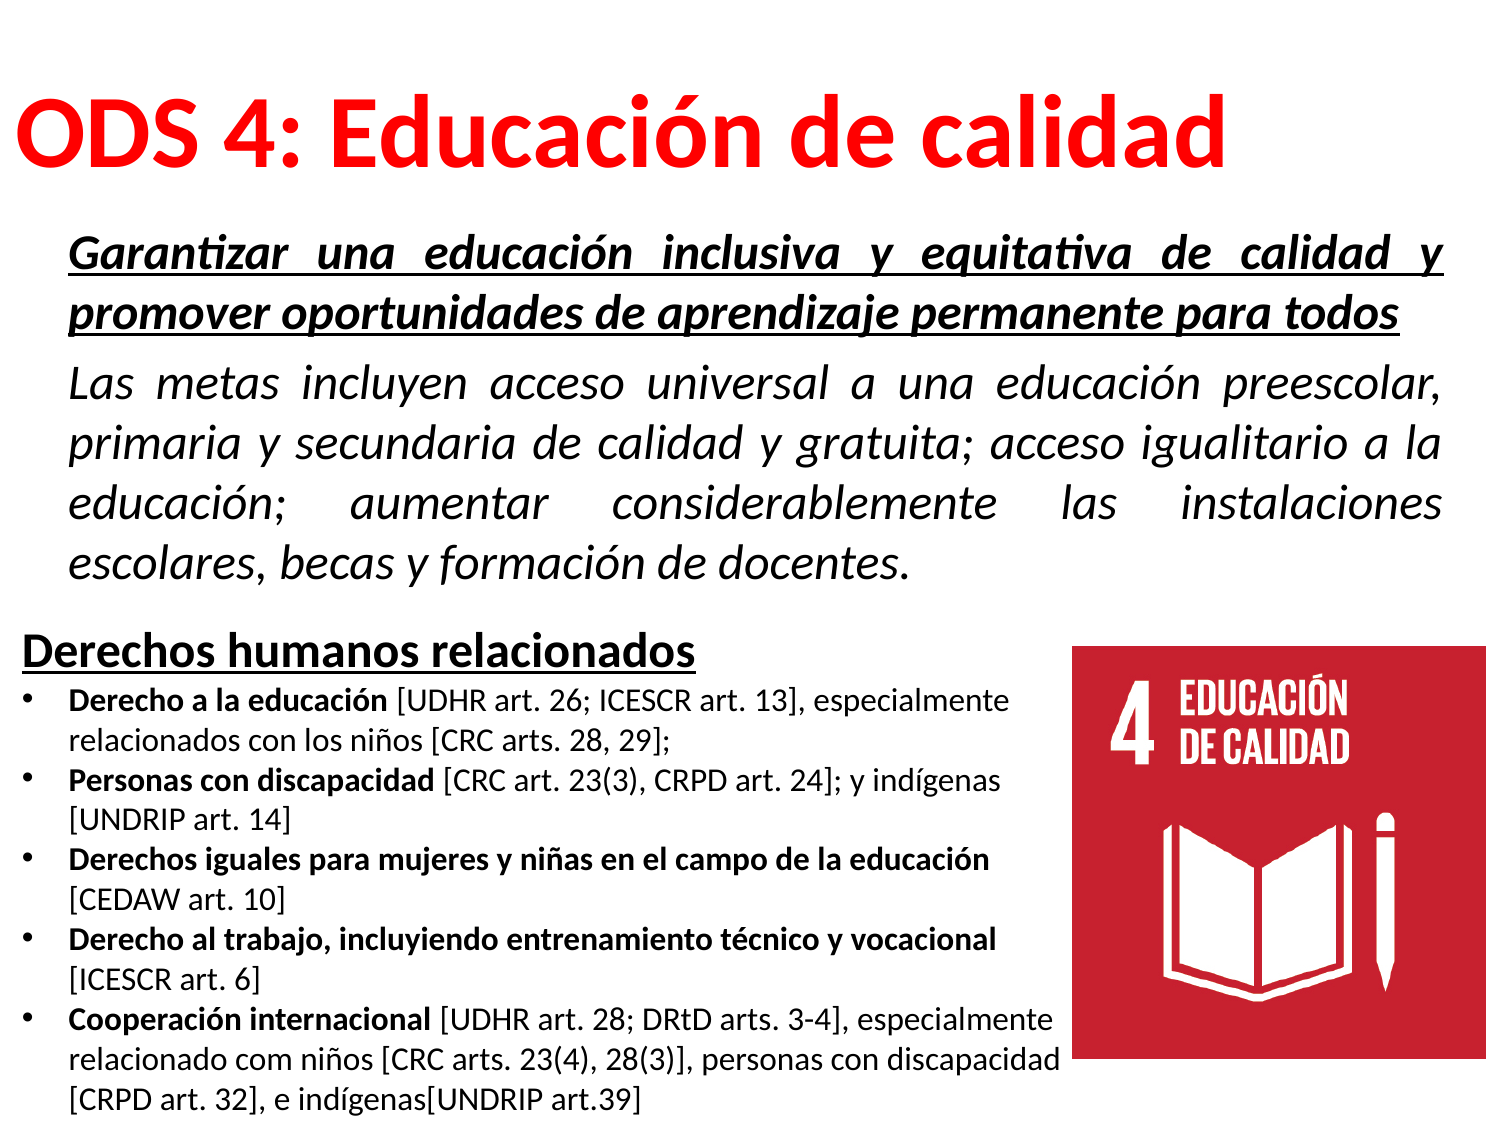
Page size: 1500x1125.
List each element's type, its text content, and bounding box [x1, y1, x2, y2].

text_box Derechos humanos relacionados Derecho a la educación [UDHR art. 26; ICESCR art. 13], especialmente relacionados con los niños [CRC arts. 28, 29]; Personas con discapacidad [CRC art. 23(3), CRPD art. 24]; y indígenas [UNDRIP art. 14] Derechos iguales para mujeres y niñas en el campo de la educación [CEDAW art. 10] Derecho al trabajo, incluyiendo entrenamiento técnico y vocacional [ICESCR art. 6] Cooperación internacional [UDHR art. 28; DRtD arts. 3-4], especialmente relacionado com niños [CRC arts. 23(4), 28(3)], personas con discapacidad [CRPD art. 32], e indígenas[UNDRIP art.39] [7, 610, 1087, 1125]
subtitle Garantizar una educación inclusiva y equitativa de calidad y promover oportunidades de aprendizaje permanente para todos Las metas incluyen acceso universal a una educación preescolar, primaria y secundaria de calidad y gratuita; acceso igualitario a la educación; aumentar considerablemente las instalaciones escolares, becas y formación de docentes. [53, 211, 1459, 643]
picture [1071, 644, 1486, 1059]
title ODS 4: Educación de calidad [0, 5, 1500, 247]
